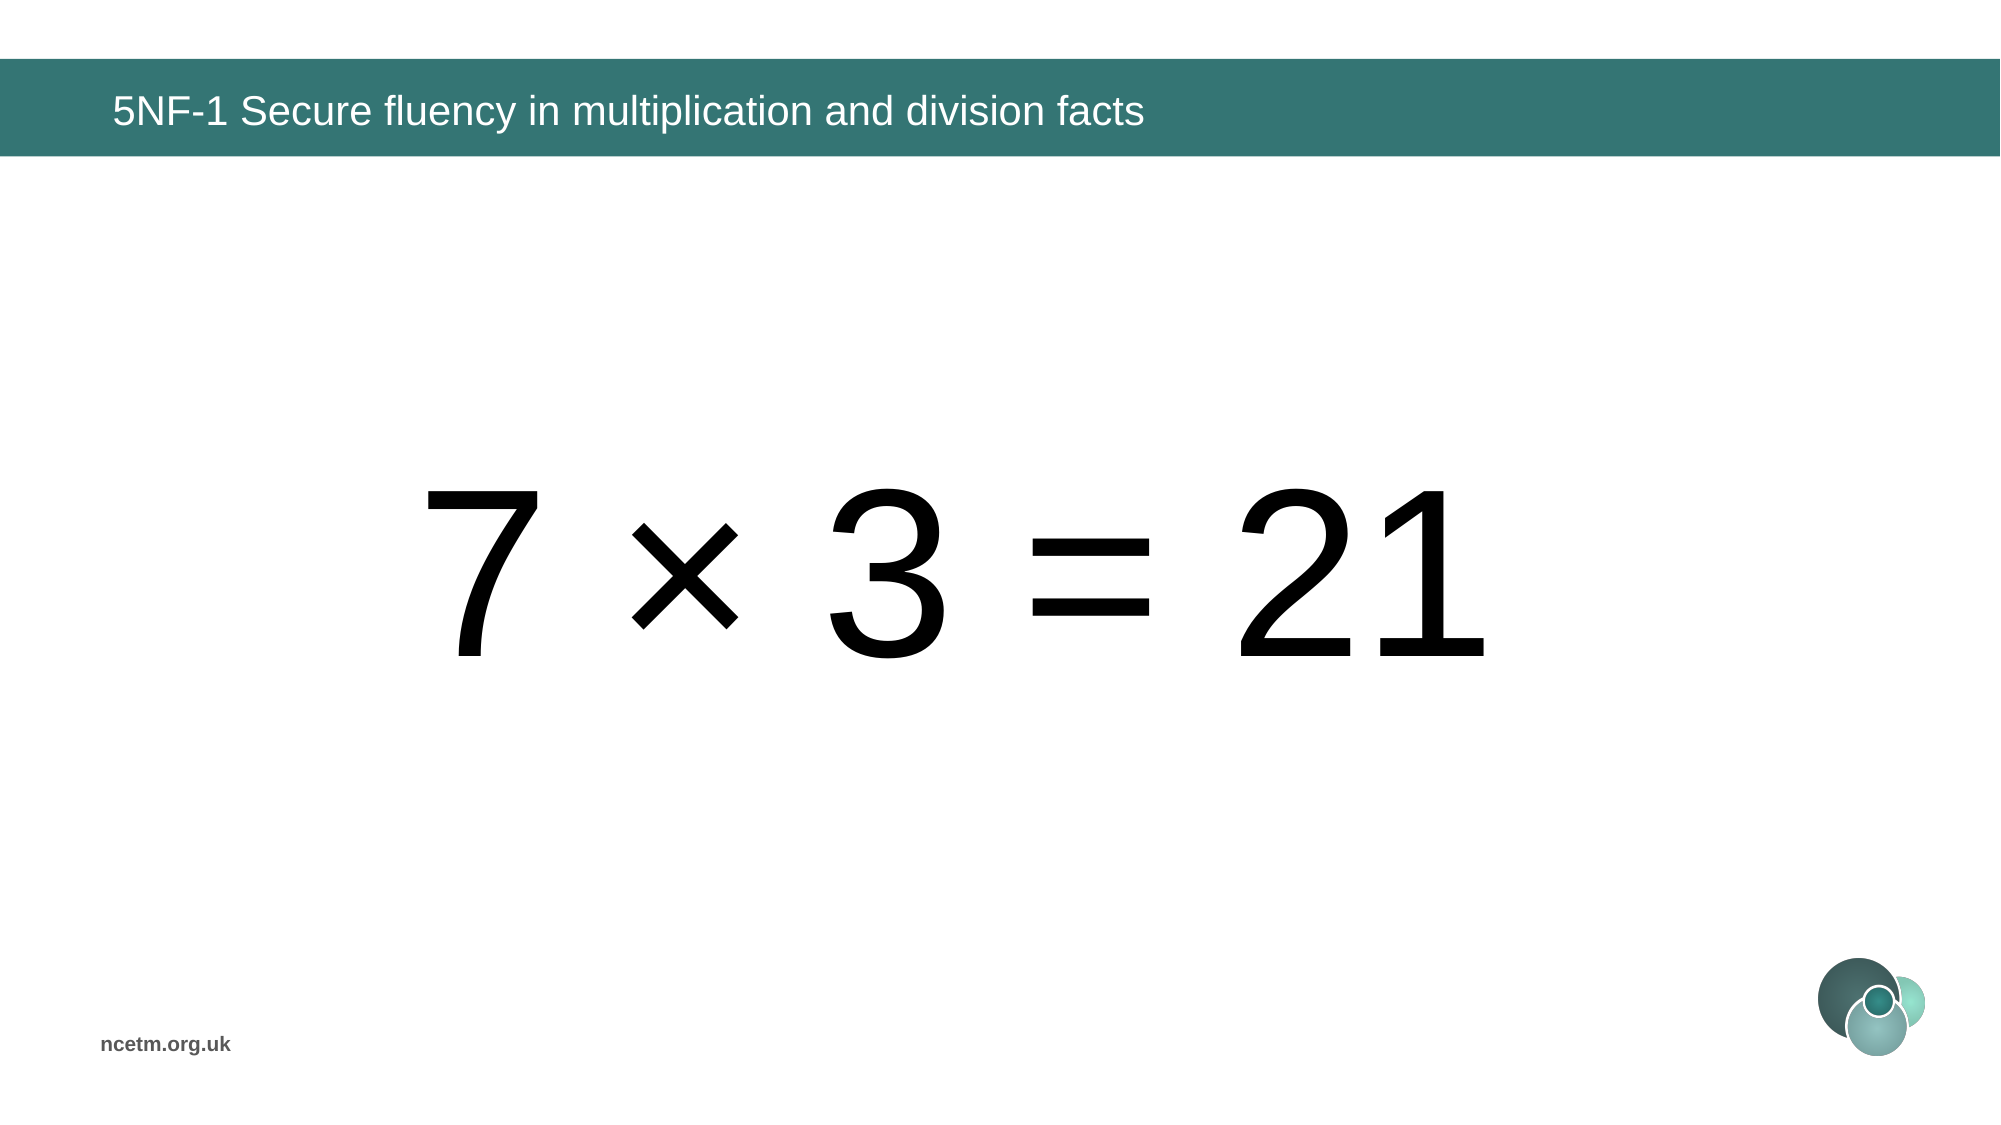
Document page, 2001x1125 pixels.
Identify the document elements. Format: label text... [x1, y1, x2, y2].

title 5NF-1 Secure fluency in multiplication and division facts [97, 76, 1945, 147]
text_box 7 × 3 = [401, 409, 1214, 712]
picture [1818, 958, 1925, 1056]
text_box 21 [1214, 409, 1511, 712]
